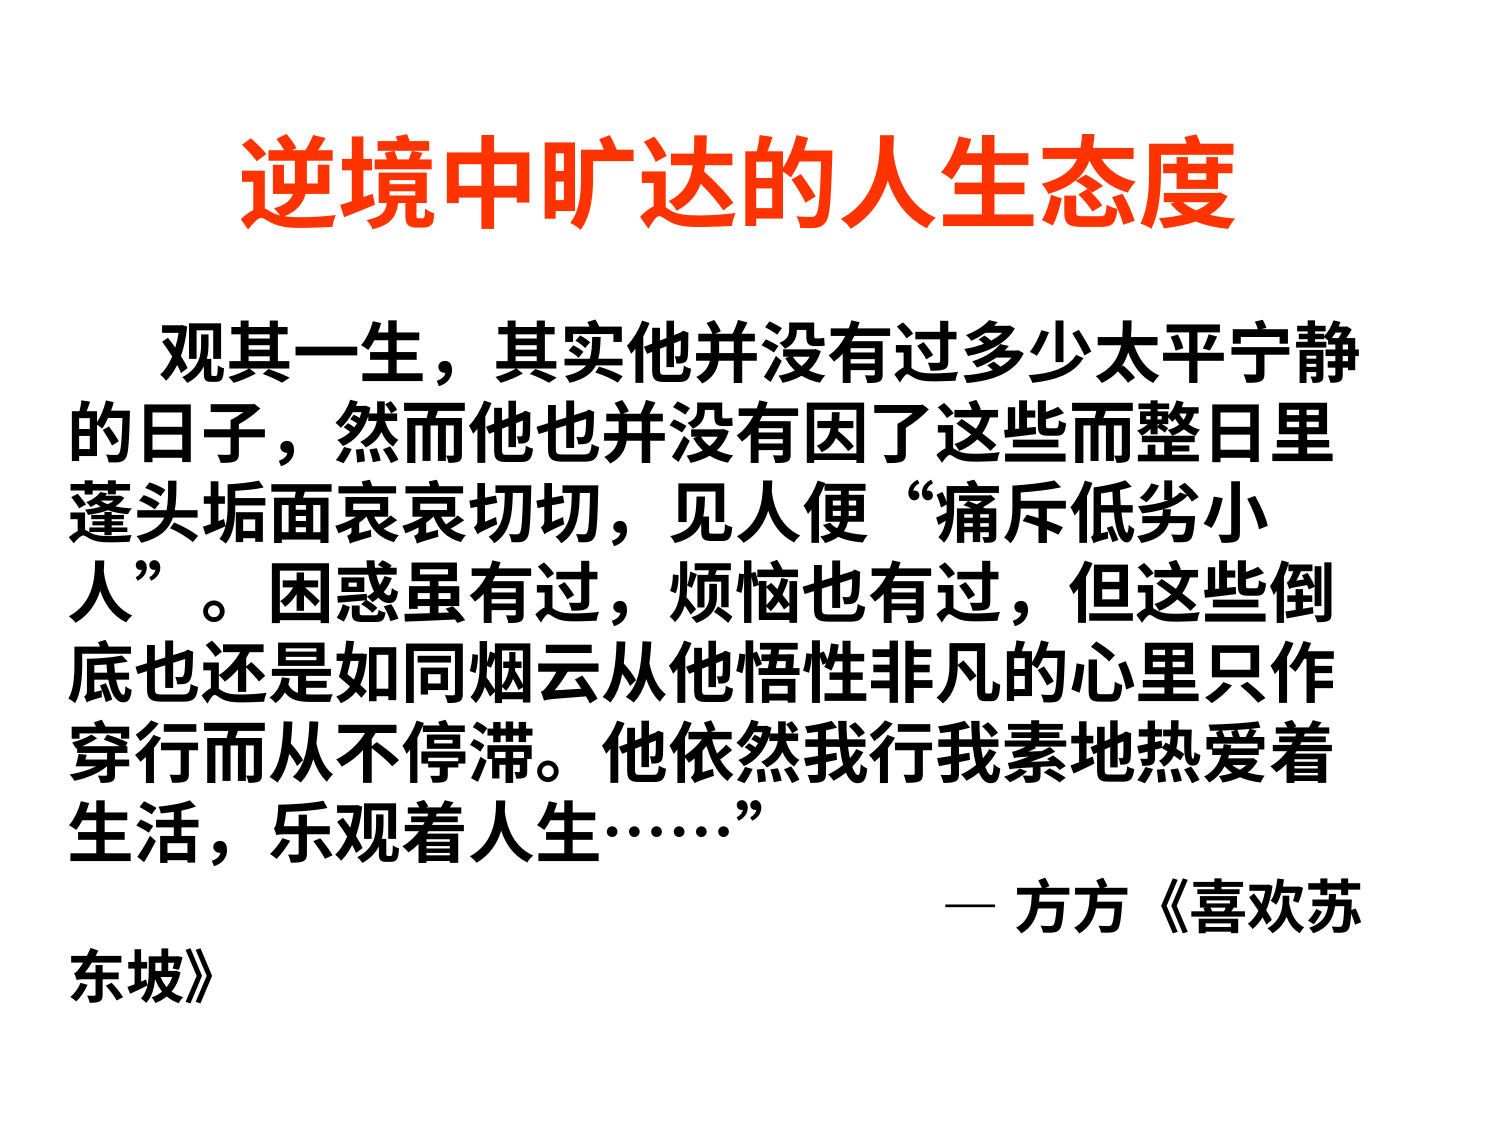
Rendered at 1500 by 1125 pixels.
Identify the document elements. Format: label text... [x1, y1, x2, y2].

text_box 逆境中旷达的人生态度 观其一生，其实他并没有过多少太平宁静的日子，然而他也并没有因了这些而整日里蓬头垢面哀哀切切，见人便“痛斥低劣小人”。困惑虽有过，烦恼也有过，但这些倒底也还是如同烟云从他悟性非凡的心里只作穿行而从不停滞。他依然我行我素地热爱着生活，乐观着人生……” —方方《喜欢苏东坡》 [53, 113, 1395, 1018]
